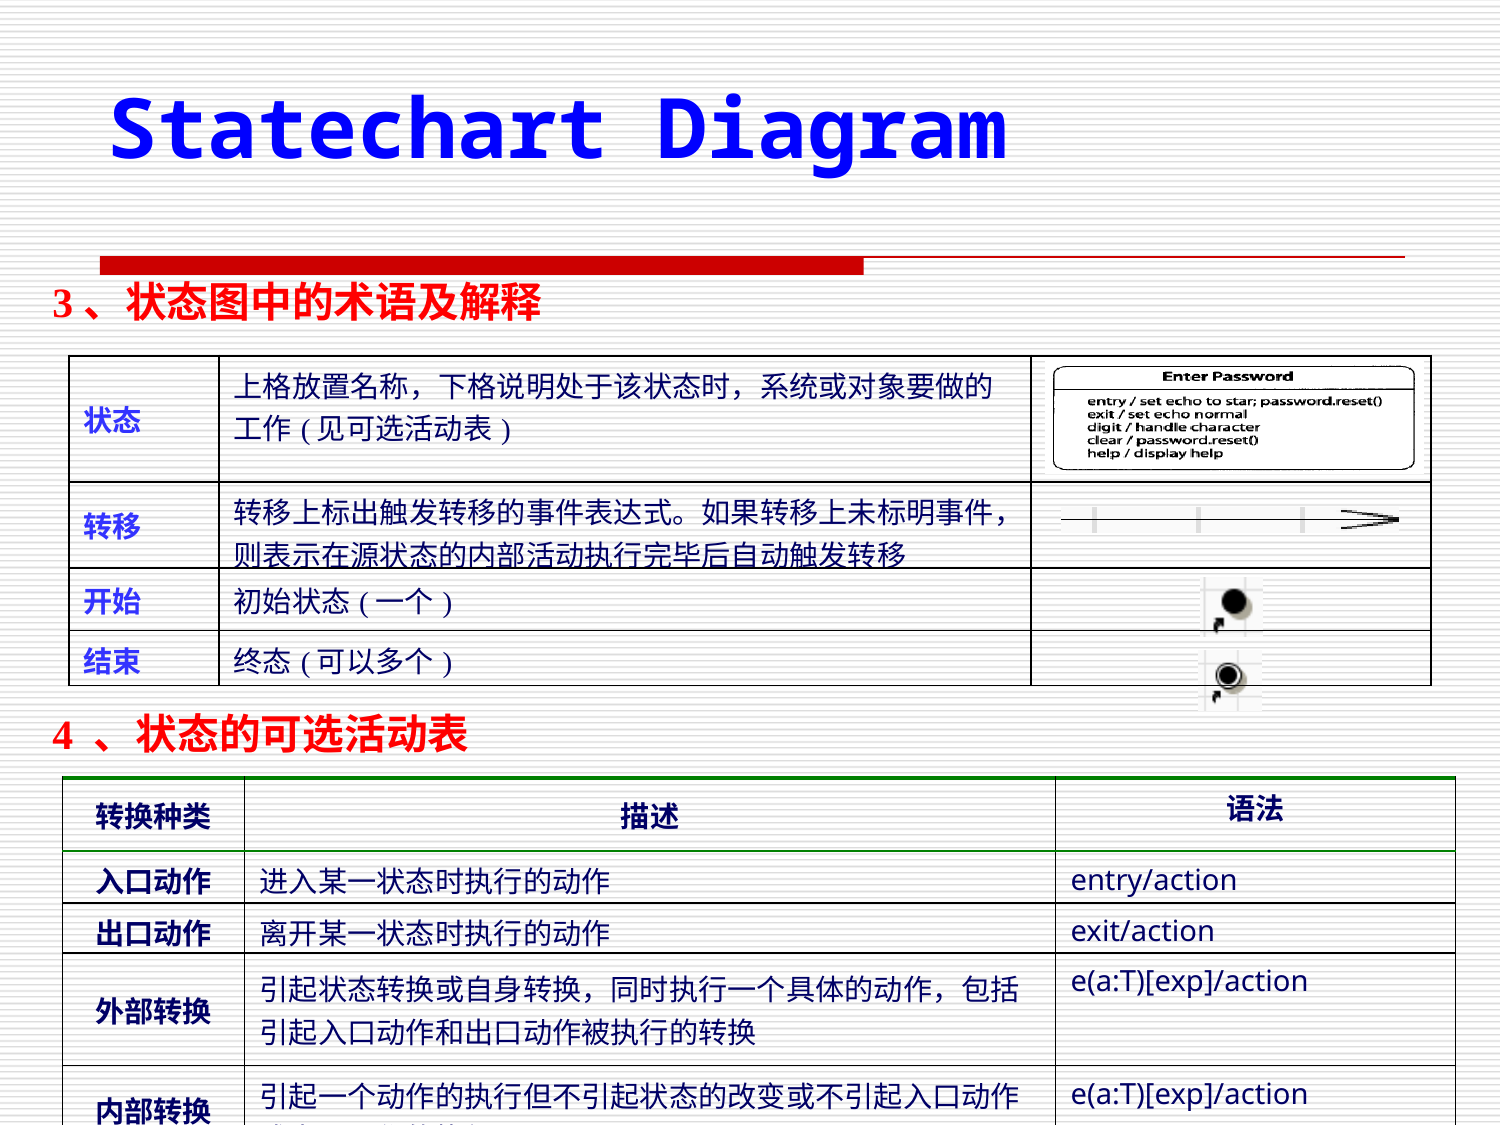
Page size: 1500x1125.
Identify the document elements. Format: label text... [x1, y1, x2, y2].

text_box Statechart Diagram [92, 67, 1341, 183]
table_cell 引起状态转换或自身转换，同时执行一个具体的动作，包括引起入口动作和出口动作被执行的转换 [245, 954, 1055, 1065]
table_cell 转移 [70, 483, 218, 567]
table_header [1032, 357, 1430, 481]
table_cell 入口动作 [63, 852, 244, 902]
table_cell 进入某一状态时执行的动作 [245, 852, 1055, 902]
table_header 状态 [70, 357, 218, 481]
table_cell 转移上标出触发转移的事件表达式。如果转移上未标明事件，则表示在源状态的内部活动执行完毕后自动触发转移 [220, 483, 1030, 567]
table_cell 出口动作 [63, 904, 244, 952]
table_cell 终态(可以多个) [220, 631, 1030, 685]
table_cell 初始状态(一个) [220, 569, 1030, 630]
table_header 上格放置名称，下格说明处于该状态时，系统或对象要做的工作(见可选活动表) [220, 357, 1030, 481]
picture [0, 0, 1500, 1125]
table_cell [1032, 483, 1430, 567]
table_cell entry/action [1056, 852, 1455, 902]
table_header 描述 [245, 780, 1055, 850]
table_cell [1032, 631, 1430, 685]
table_cell 开始 [70, 569, 218, 630]
table_cell 引起一个动作的执行但不引起状态的改变或不引起入口动作或出口动作的执行 [245, 1066, 1055, 1125]
table_header 转换种类 [63, 780, 244, 850]
table_cell e(a:T)[exp]/action [1056, 954, 1455, 1065]
text_box 3、状态图中的术语及解释 [37, 268, 670, 334]
table_cell 外部转换 [63, 954, 244, 1065]
table_cell exit/action [1056, 904, 1455, 952]
table_header 语法 [1056, 780, 1455, 850]
table_cell 离开某一状态时执行的动作 [245, 904, 1055, 952]
table_cell 内部转换 [63, 1066, 244, 1125]
table_cell e(a:T)[exp]/action [1056, 1066, 1455, 1125]
table_cell [1032, 569, 1430, 630]
text_box 4 、状态的可选活动表 [37, 700, 788, 766]
table_cell 结束 [70, 631, 218, 685]
